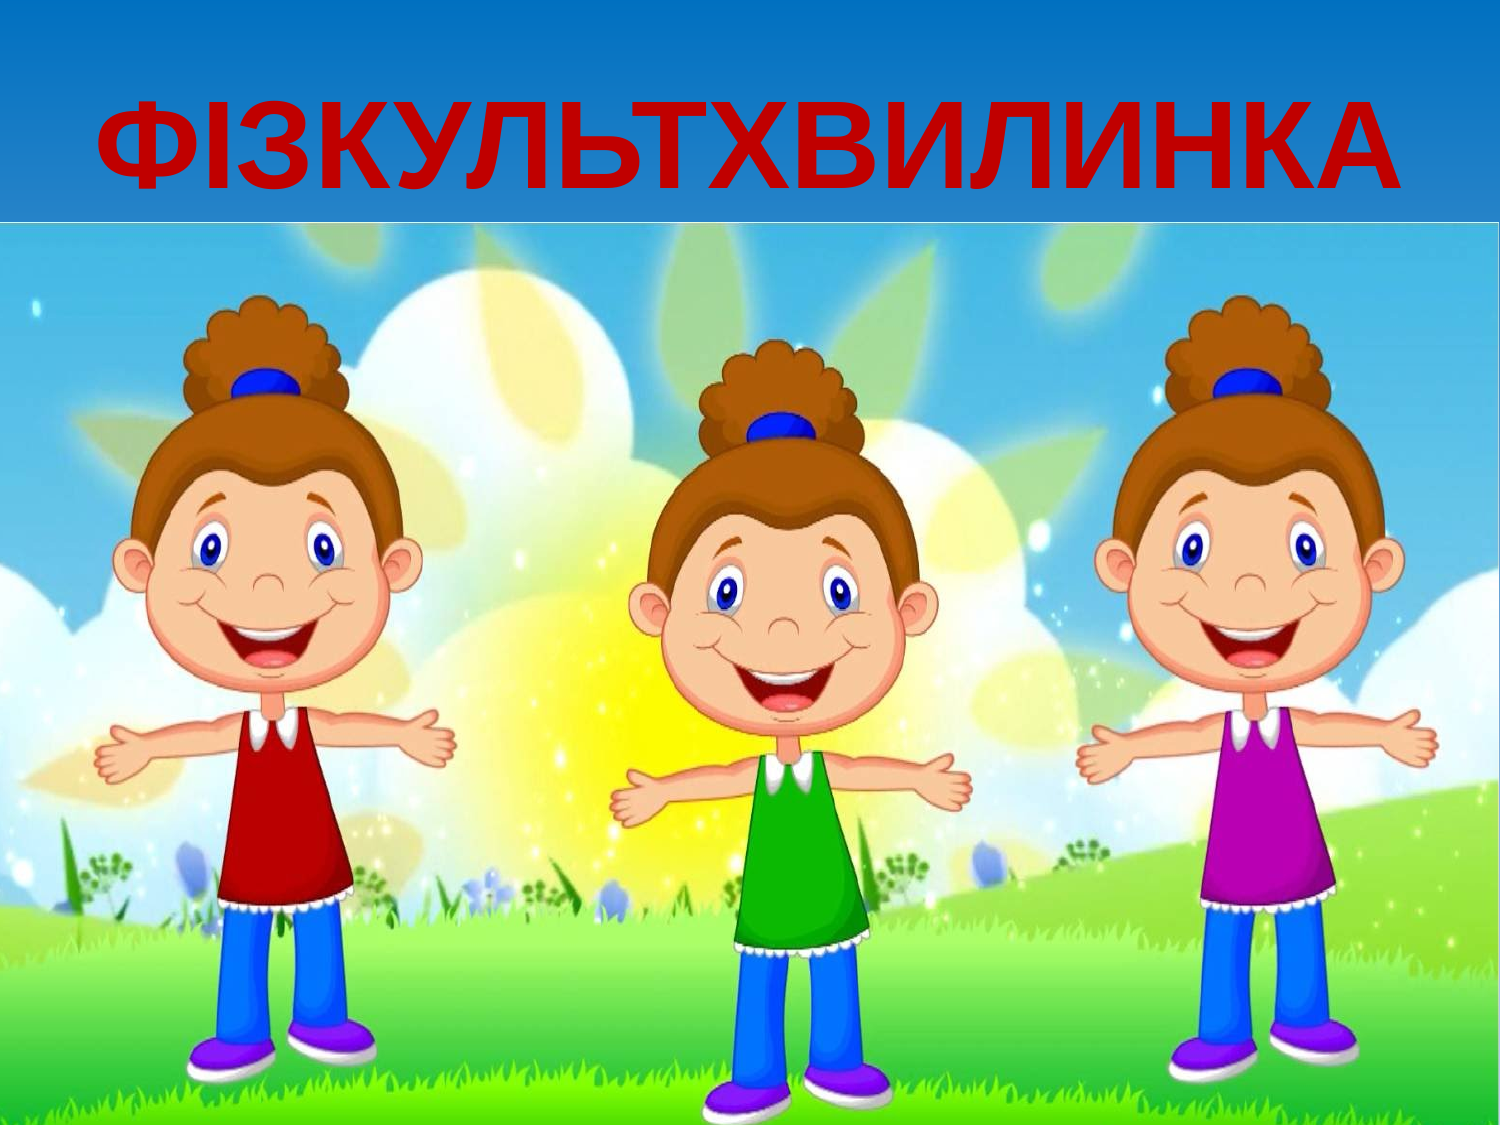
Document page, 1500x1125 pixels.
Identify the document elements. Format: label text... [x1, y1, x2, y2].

picture [0, 222, 1500, 1125]
title ФІЗКУЛЬТХВИЛИНКА [75, 45, 1425, 220]
